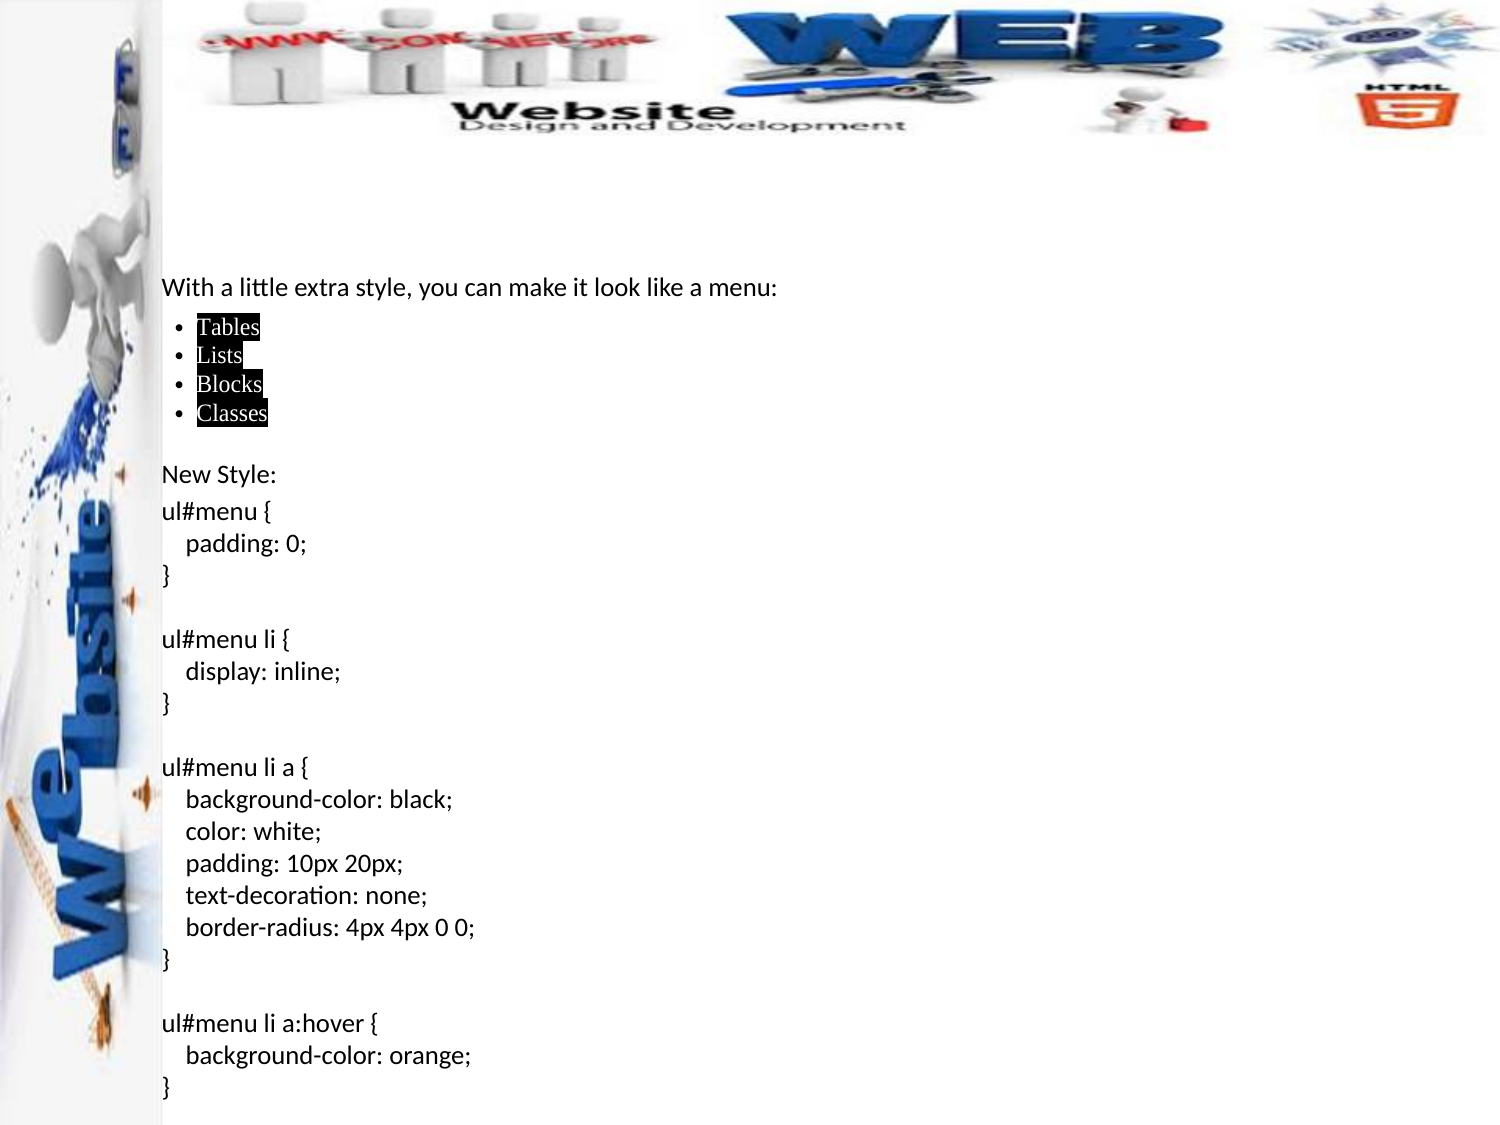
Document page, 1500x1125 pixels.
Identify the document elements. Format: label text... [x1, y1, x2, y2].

picture [0, 0, 1500, 1125]
list With a little extra style, you can make it look like a menu: New Style: ul#menu { padding: 0; } ul#menu li { display: inline; } ul#menu li a { background-color: black; color: white; padding: 10px 20px; text-decoration: none; border-radius: 4px 4px 0 0; } ul#menu li a:hover { background-color: orange; } [146, 262, 1497, 1125]
